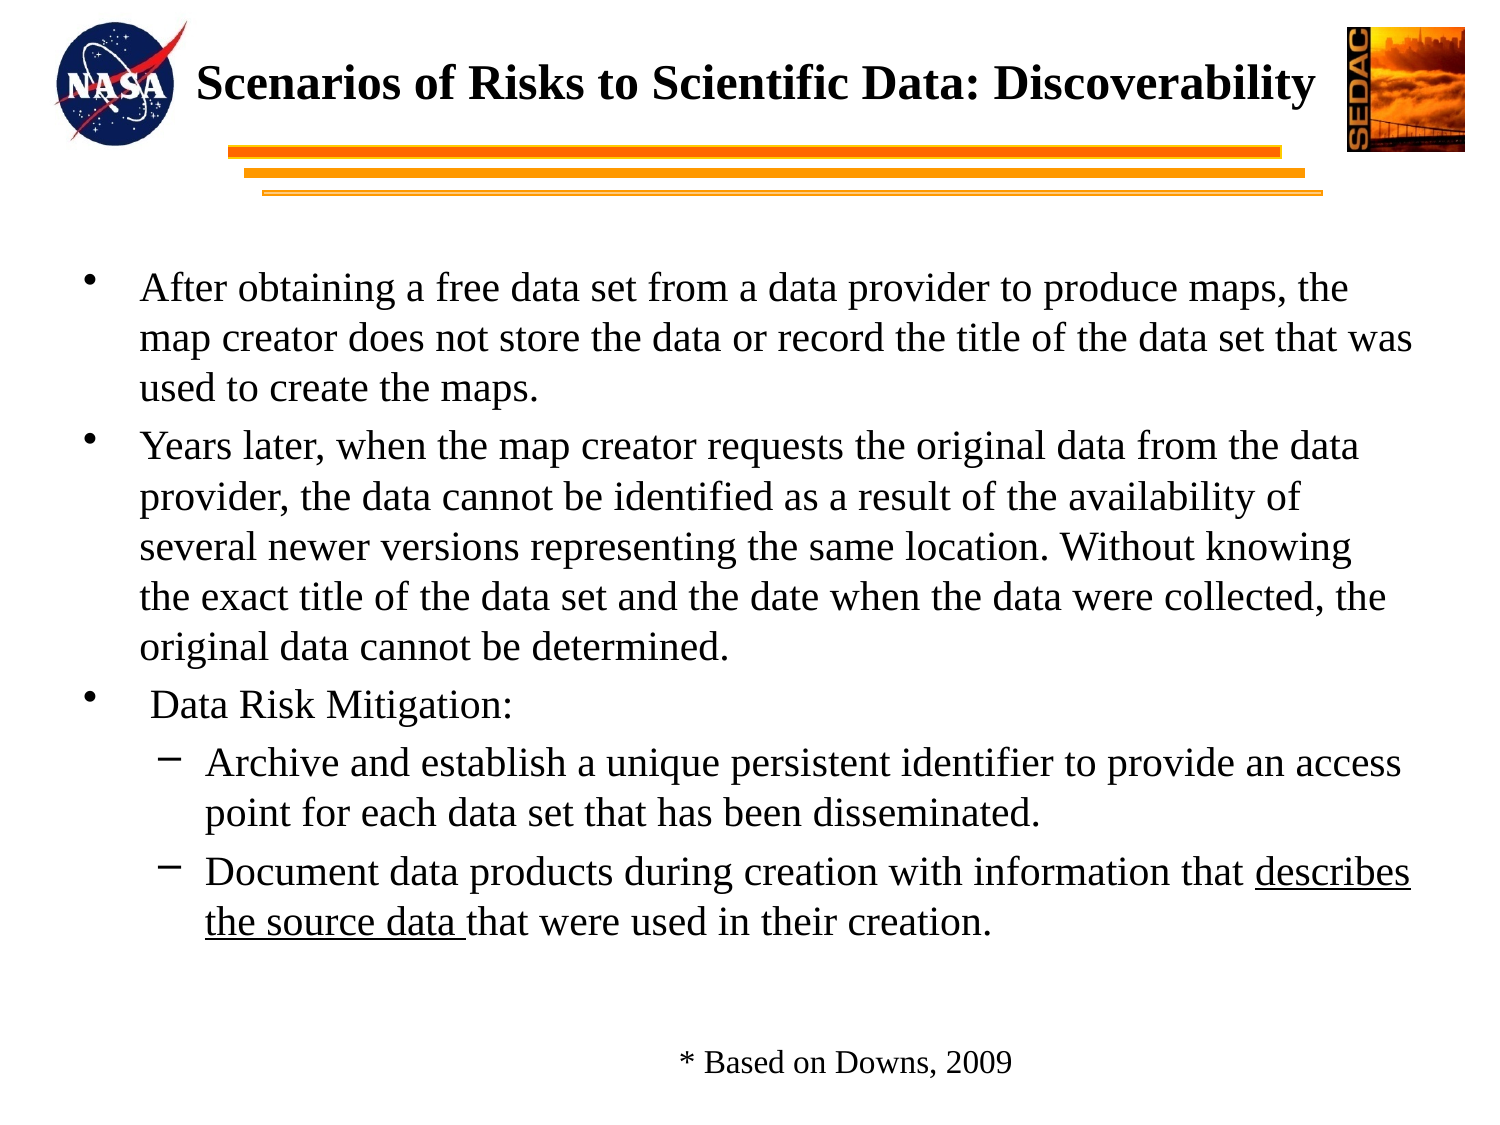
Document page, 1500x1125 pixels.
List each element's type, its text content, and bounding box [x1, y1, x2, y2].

picture [0, 0, 228, 160]
text_box * Based on Downs, 2009 [663, 1032, 1059, 1088]
title Scenarios of Risks to Scientific Data: Discoverability [180, 54, 1337, 111]
picture [1347, 27, 1465, 152]
list After obtaining a free data set from a data provider to produce maps, the map creator does not store the data or record the title of the data set that was used to create the maps. Years later, when the map creator requests the original data from the data provider, the data cannot be identified as a result of the availability of several newer versions representing the same location. Without knowing the exact title of the data set and the date when the data were collected, the original data cannot be determined. Data Risk Mitigation: Archive and establish a unique persistent identifier to provide an access point for each data set that has been disseminated. Document data products during creation with information that describes the source data that were used in their creation. [68, 252, 1429, 959]
